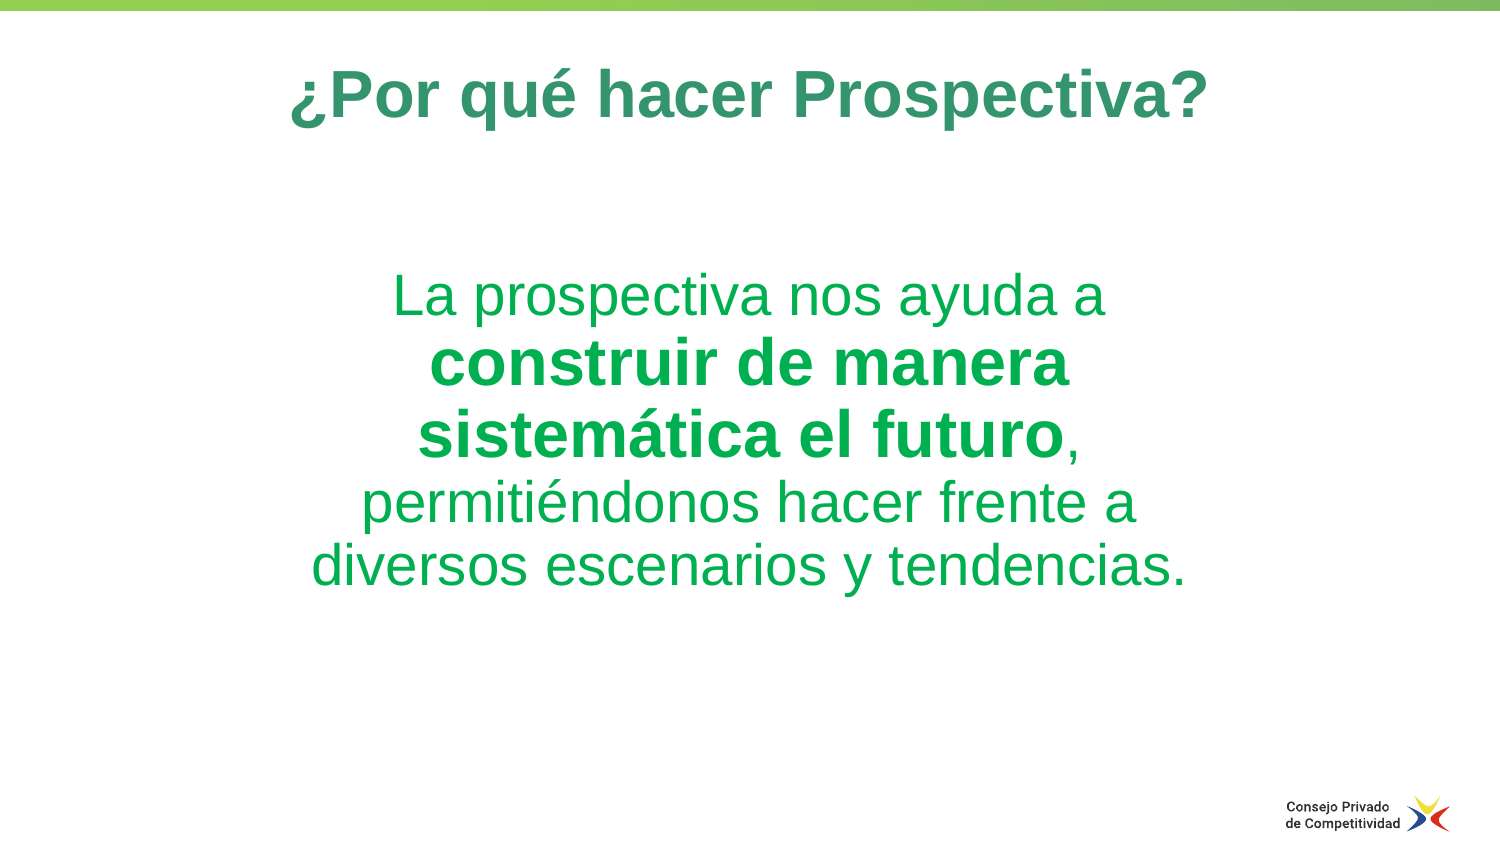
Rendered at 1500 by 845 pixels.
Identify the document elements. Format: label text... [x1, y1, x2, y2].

list La prospectiva nos ayuda a construir de manera sistemática el futuro, permitiéndonos hacer frente a diversos escenarios y tendencias. [239, 259, 1261, 585]
title ¿Por qué hacer Prospectiva? [54, 73, 1446, 119]
